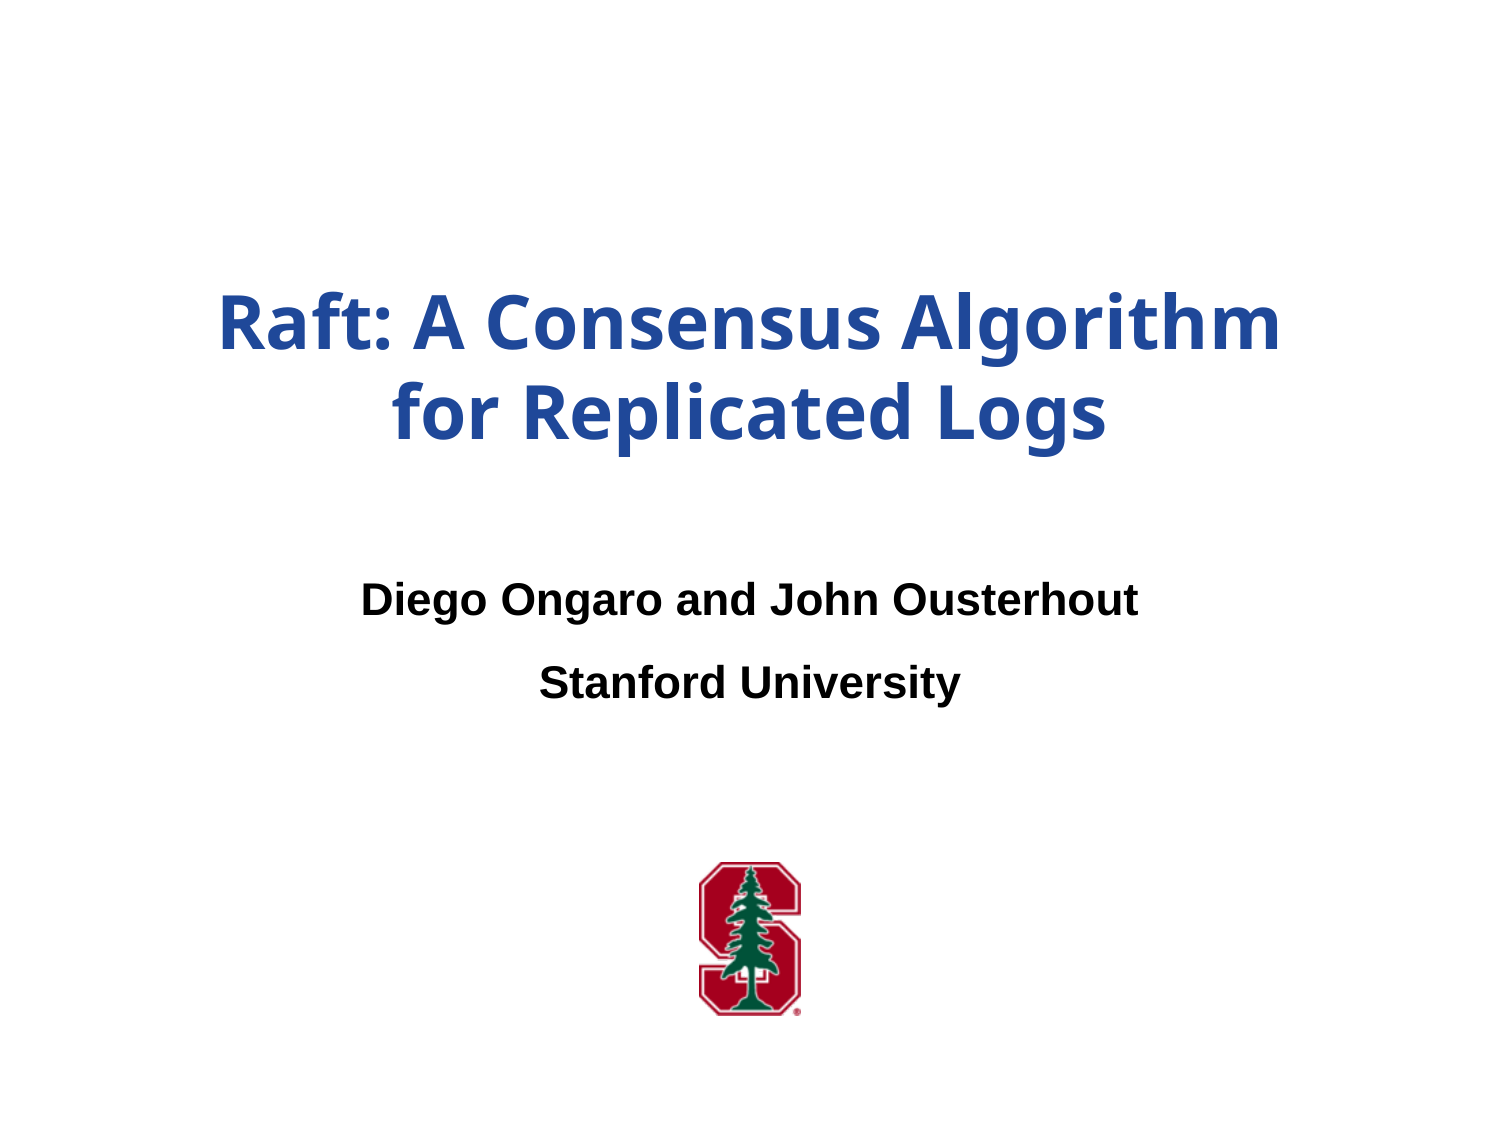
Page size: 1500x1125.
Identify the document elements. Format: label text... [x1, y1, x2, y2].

subtitle Diego Ongaro and John Ousterhout Stanford University [156, 562, 1344, 825]
title Raft: A Consensus Algorithm for Replicated Logs [112, 224, 1388, 504]
picture [699, 862, 801, 1016]
